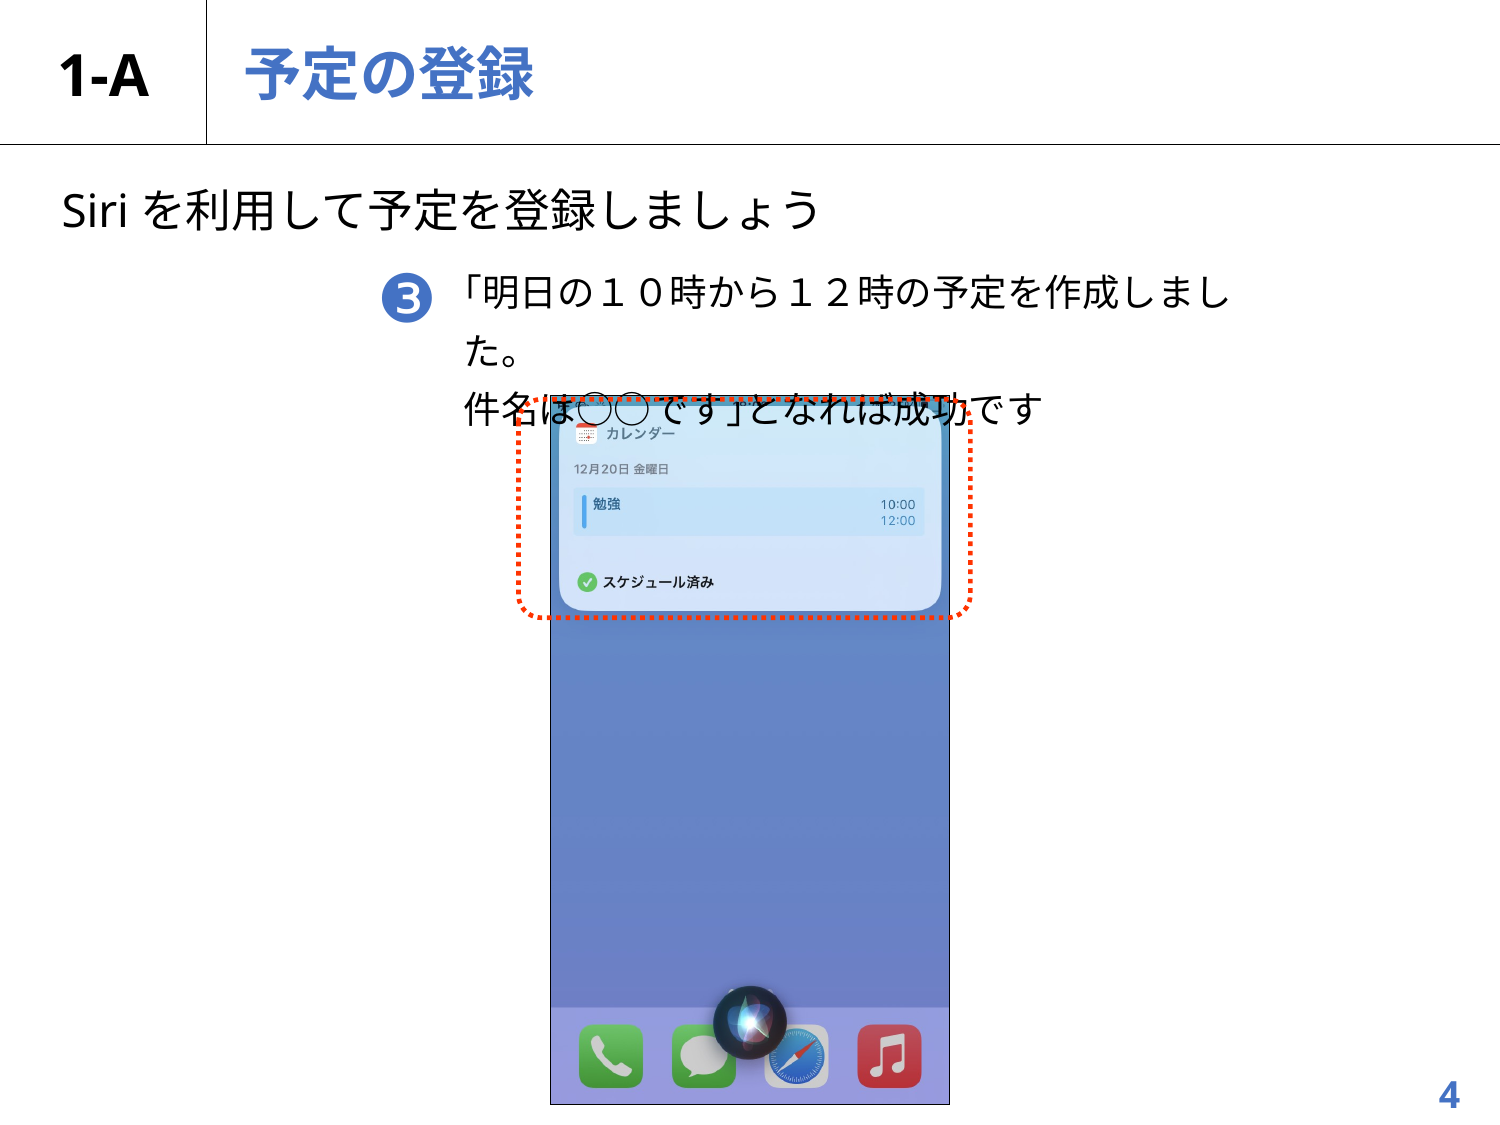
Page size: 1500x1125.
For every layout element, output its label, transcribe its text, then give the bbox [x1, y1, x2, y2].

text_box 1-A [0, 0, 207, 147]
text_box 4 [1399, 1063, 1500, 1123]
text_box [517, 398, 550, 619]
text_box [950, 398, 972, 619]
text_box Siriを利用して予定を登録しましょう [46, 180, 1422, 274]
text_box ｢明日の１０時から１２時の予定を作成しました。 件名は○○です｣となれば成功です [448, 274, 1284, 439]
picture [550, 395, 950, 1105]
text_box ❸ [363, 274, 440, 343]
title 予定の登録 [228, 36, 1472, 116]
